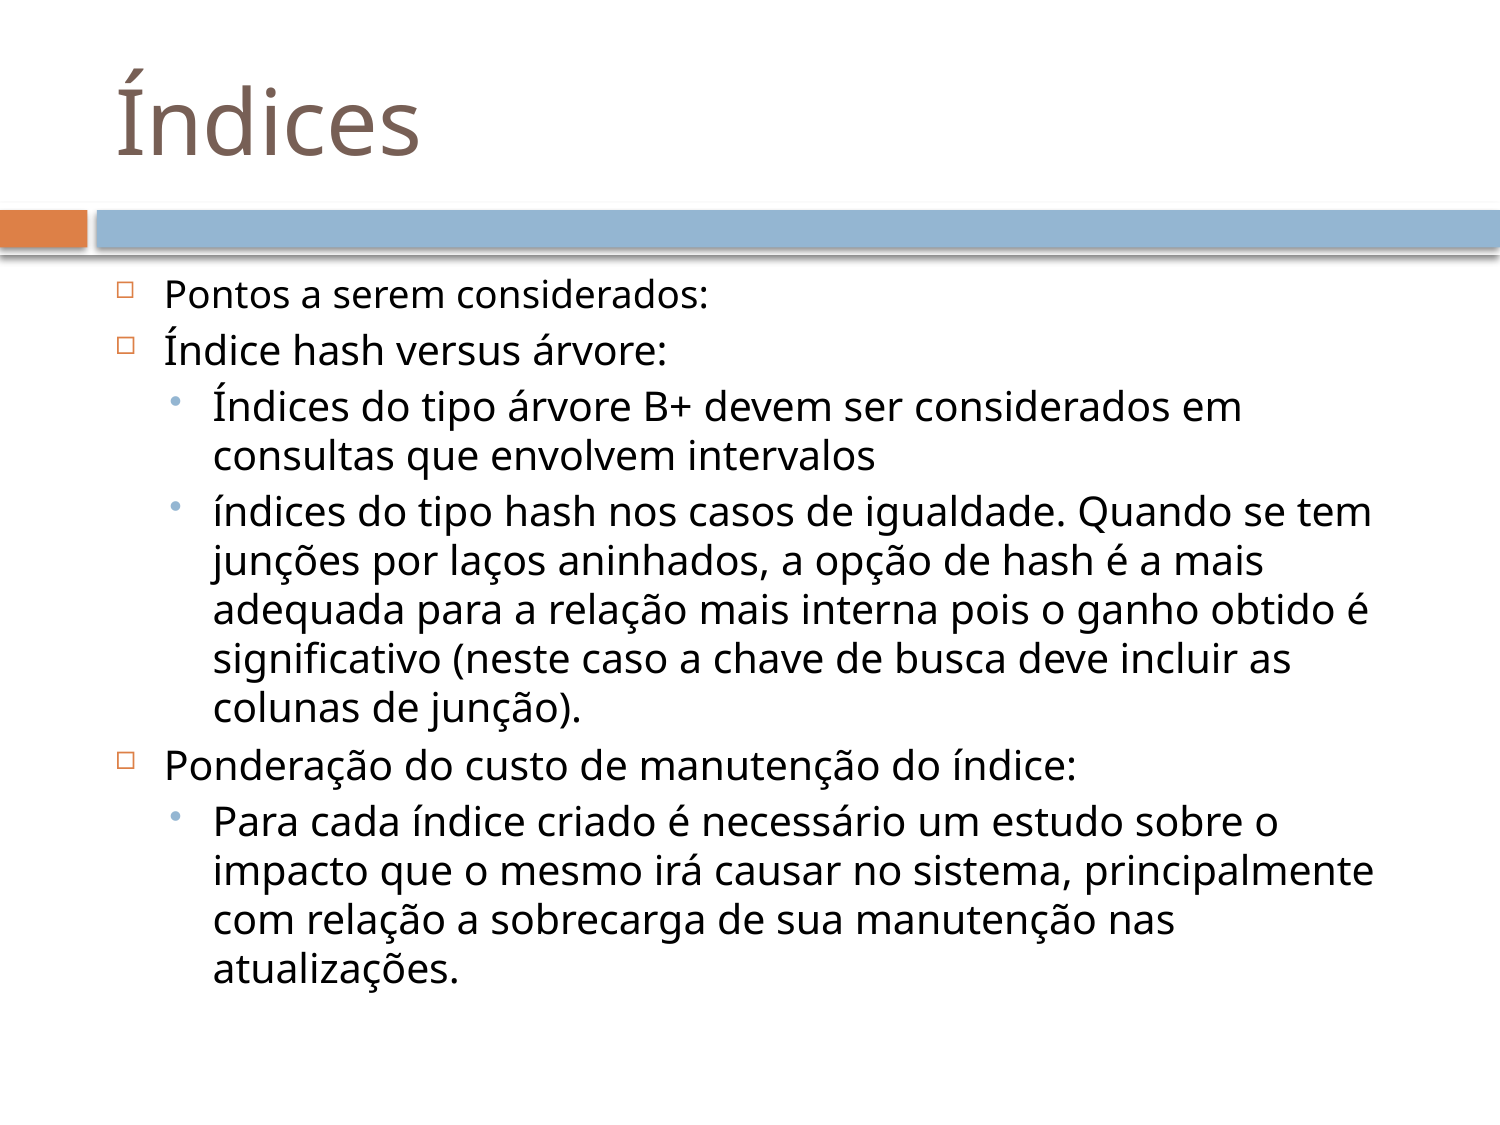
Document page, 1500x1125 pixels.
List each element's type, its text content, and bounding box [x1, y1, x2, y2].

list Pontos a serem considerados: Índice hash versus árvore: Índices do tipo árvore B+ devem ser considerados em consultas que envolvem intervalos índices do tipo hash nos casos de igualdade. Quando se tem junções por laços aninhados, a opção de hash é a mais adequada para a relação mais interna pois o ganho obtido é significativo (neste caso a chave de busca deve incluir as colunas de junção). Ponderação do custo de manutenção do índice: Para cada índice criado é necessário um estudo sobre o impacto que o mesmo irá causar no sistema, principalmente com relação a sobrecarga de sua manutenção nas atualizações. [100, 262, 1438, 1000]
title Índices [100, 37, 1438, 200]
